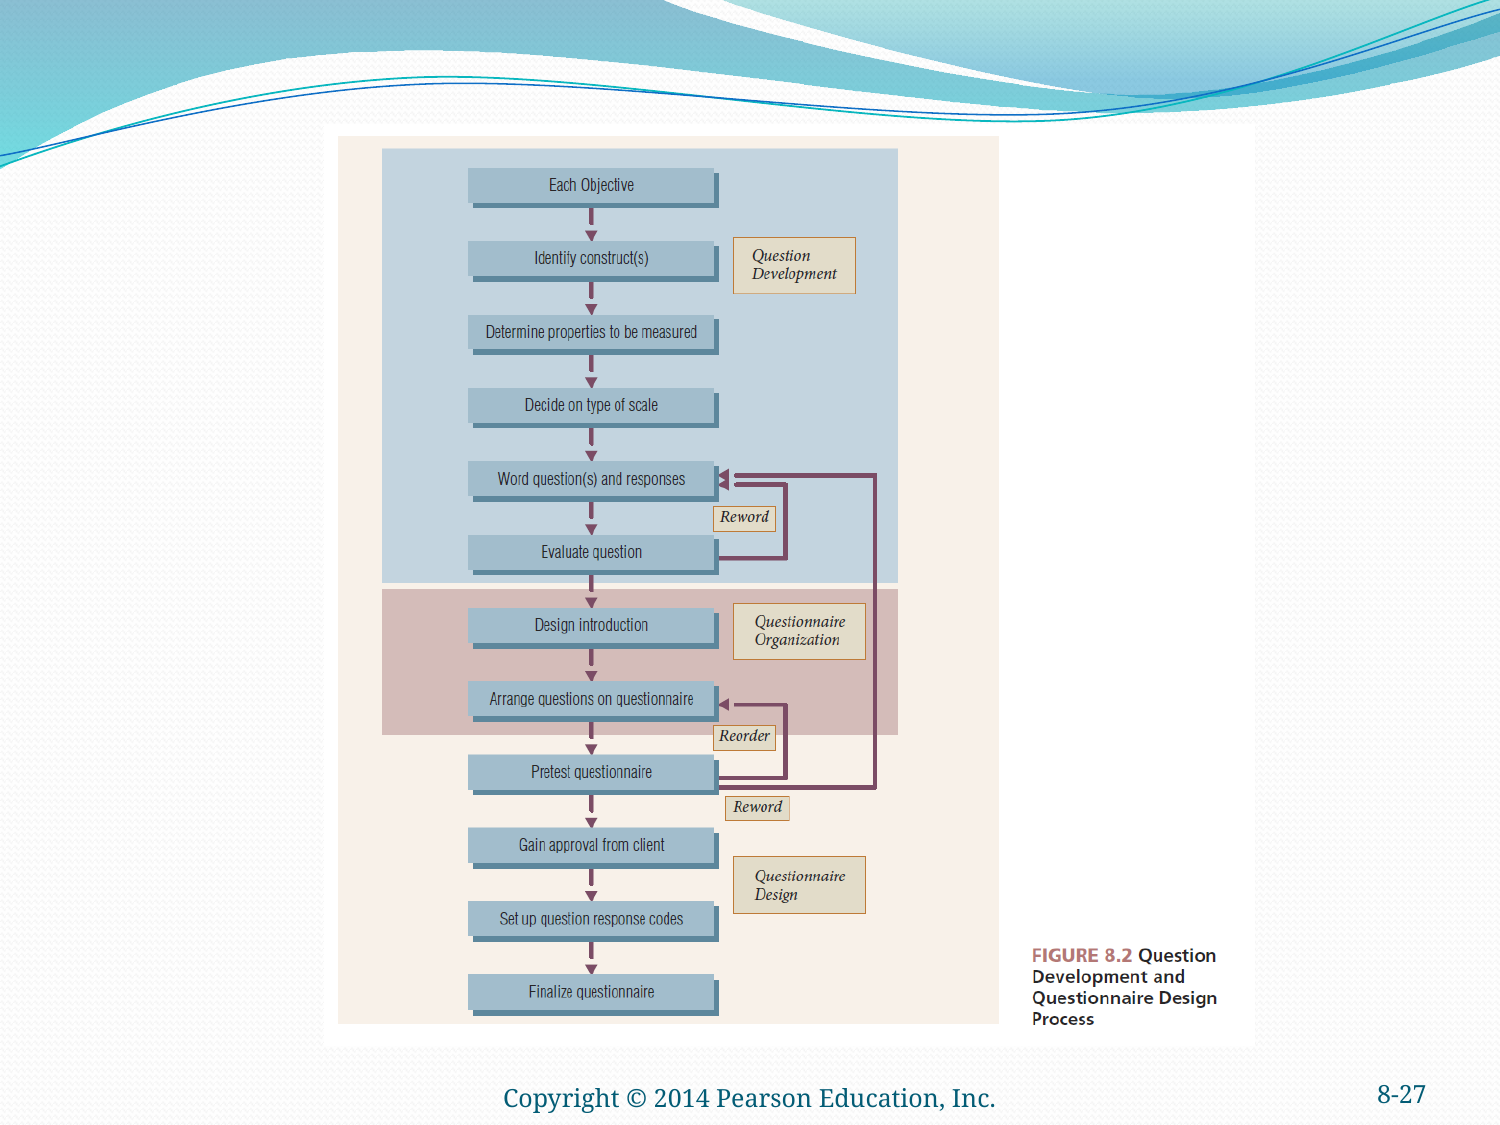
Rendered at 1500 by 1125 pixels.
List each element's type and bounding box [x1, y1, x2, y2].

picture [324, 124, 1255, 1047]
